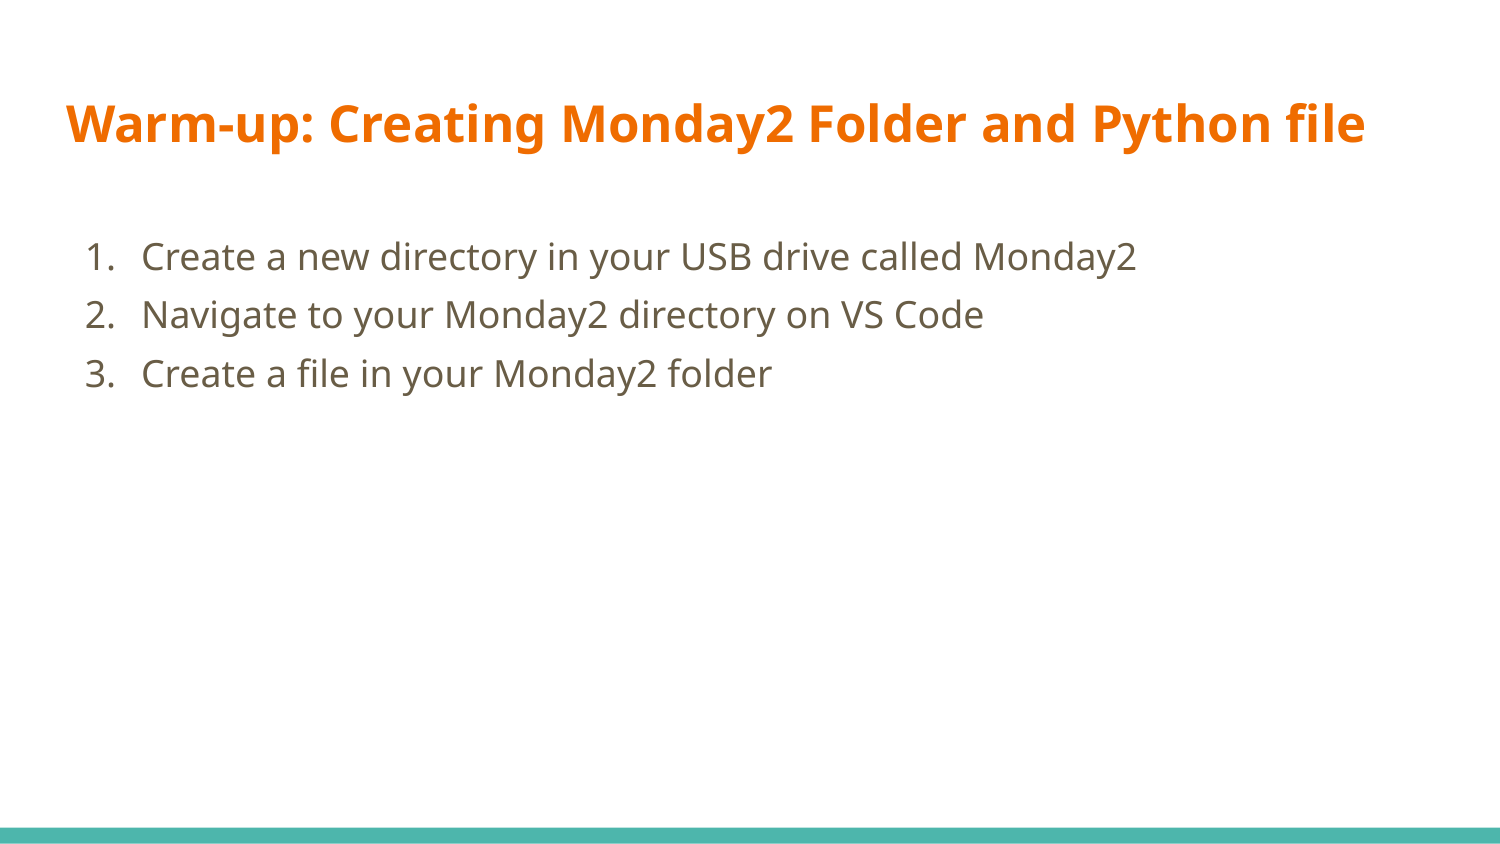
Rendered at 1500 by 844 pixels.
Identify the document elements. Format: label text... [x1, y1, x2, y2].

list Create a new directory in your USB drive called Monday2 Navigate to your Monday2 directory on VS Code Create a file in your Monday2 folder [51, 207, 1449, 750]
title Warm-up: Creating Monday2 Folder and Python file [51, 72, 1449, 189]
